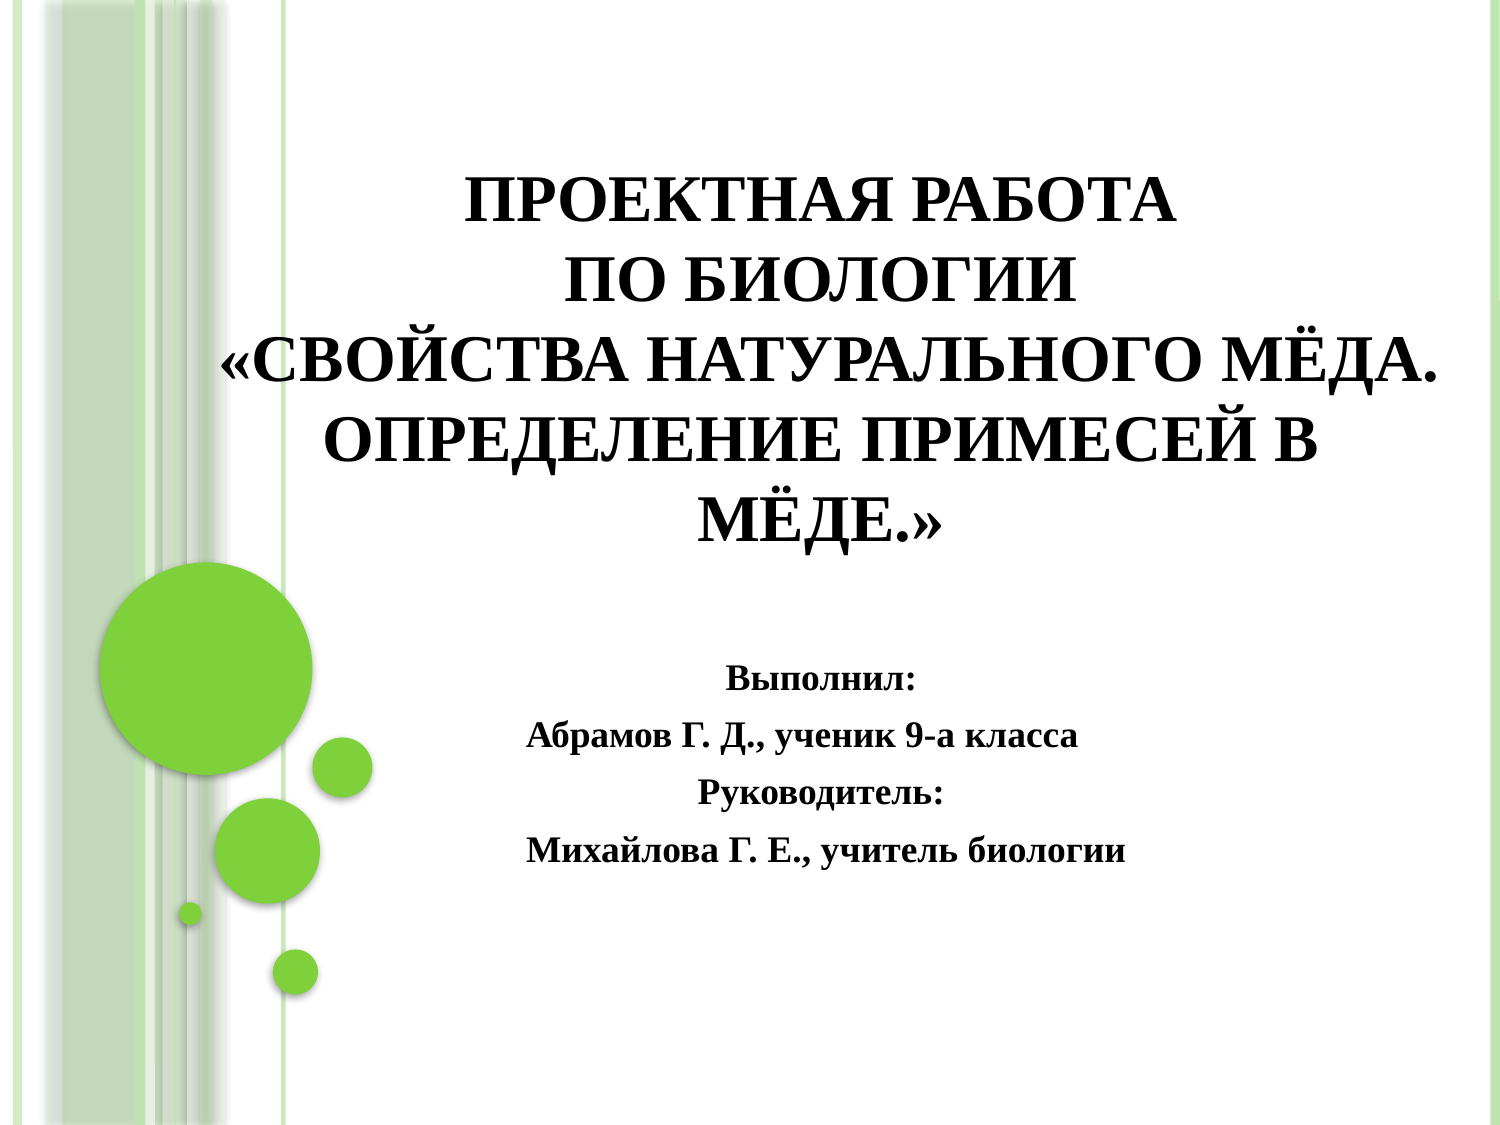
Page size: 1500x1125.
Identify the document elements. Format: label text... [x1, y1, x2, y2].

title ПРОЕКТНАЯ РАБОТА по биологии «Свойства натурального мёда. Определение примесей в мёде.» [183, 321, 1459, 563]
subtitle Выполнил: Абрамов Г. Д., ученик 9-а класса Руководитель: Михайлова Г. Е., учитель биологии [301, 645, 1352, 933]
